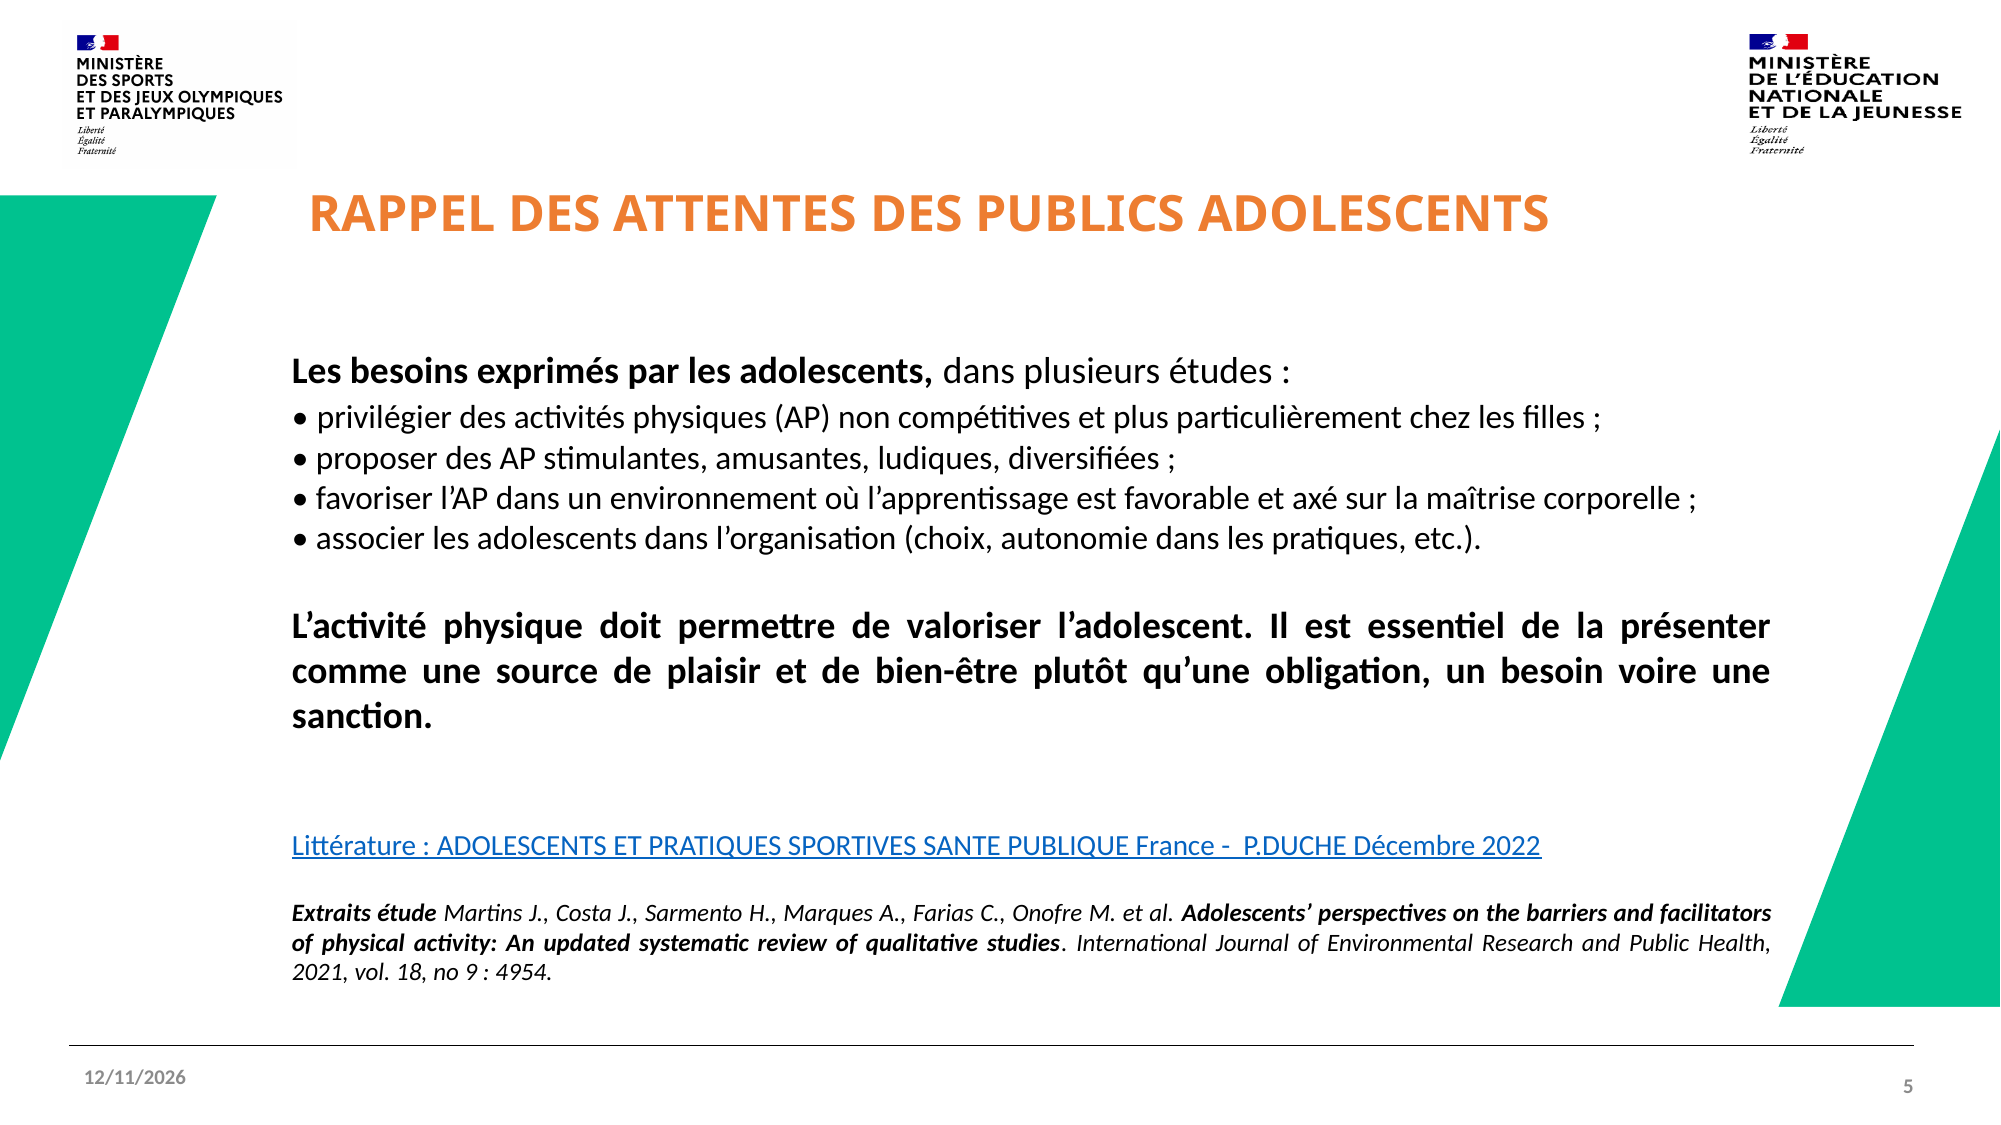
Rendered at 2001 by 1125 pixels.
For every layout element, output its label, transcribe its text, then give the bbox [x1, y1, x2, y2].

picture [1749, 34, 1963, 155]
slide_number 5 [1618, 1046, 1914, 1125]
picture [62, 20, 297, 169]
title Rappel des ATTENTES DES PUBLICS ADOLESCENTS [294, 141, 1706, 290]
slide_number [69, 1046, 519, 1107]
text_box Les besoins exprimés par les adolescents, dans plusieurs études : • privilégier des activités physiques (AP) non compétitives et plus particulièrement chez les filles ; • proposer des AP stimulantes, amusantes, ludiques, diversifiées ; • favoriser l’AP dans un environnement où l’apprentissage est favorable et axé sur la maîtrise corporelle ; • associer les adolescents dans l’organisation (choix, autonomie dans les pratiques, etc.). L’activité physique doit permettre de valoriser l’adolescent. Il est essentiel de la présenter comme une source de plaisir et de bien-être plutôt qu’une obligation, un besoin voire une sanction. Littérature : ADOLESCENTS ET PRATIQUES SPORTIVES SANTE PUBLIQUE France - P.DUCHE Décembre 2022 Extraits étude Martins J., Costa J., Sarmento H., Marques A., Farias C., Onofre M. et al. Adolescents’ perspectives on the barriers and facilitators of physical activity: An updated systematic review of qualitative studies. International Journal of Environmental Research and Public Health, 2021, vol. 18, no 9 : 4954. [277, 293, 1788, 1039]
